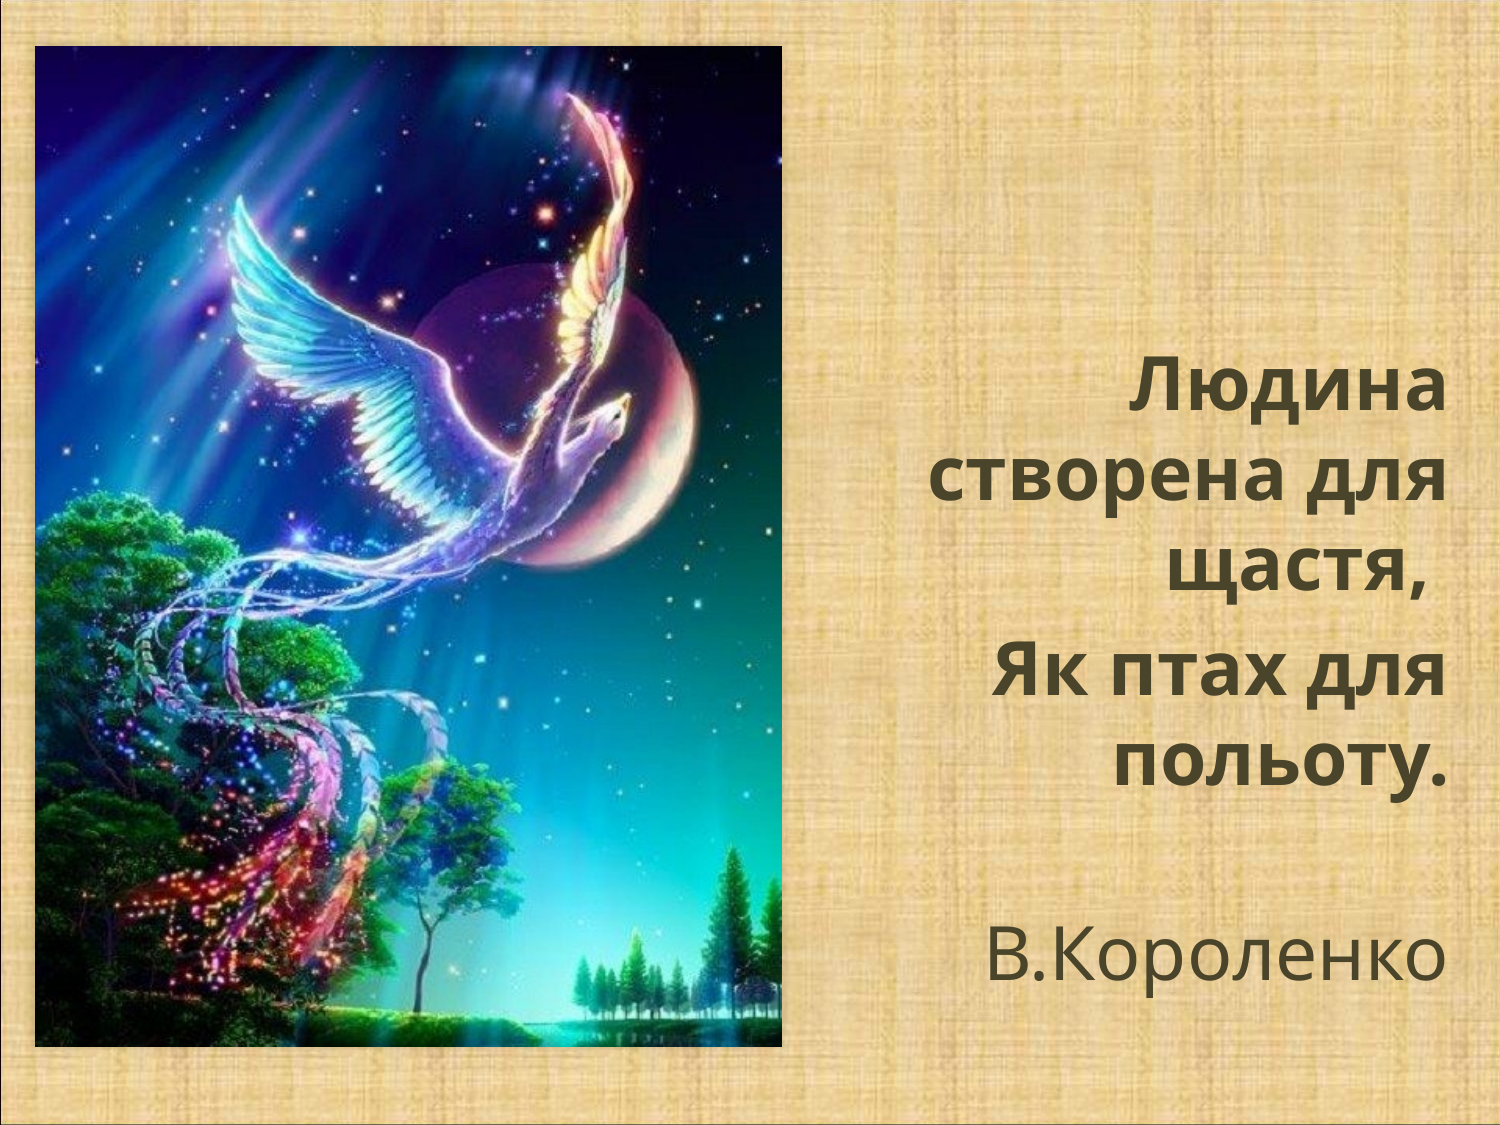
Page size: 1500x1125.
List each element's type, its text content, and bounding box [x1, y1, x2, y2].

list Людина створена для щастя, Як птах для польоту. В.Короленко [789, 327, 1466, 844]
picture [0, 0, 1500, 1125]
